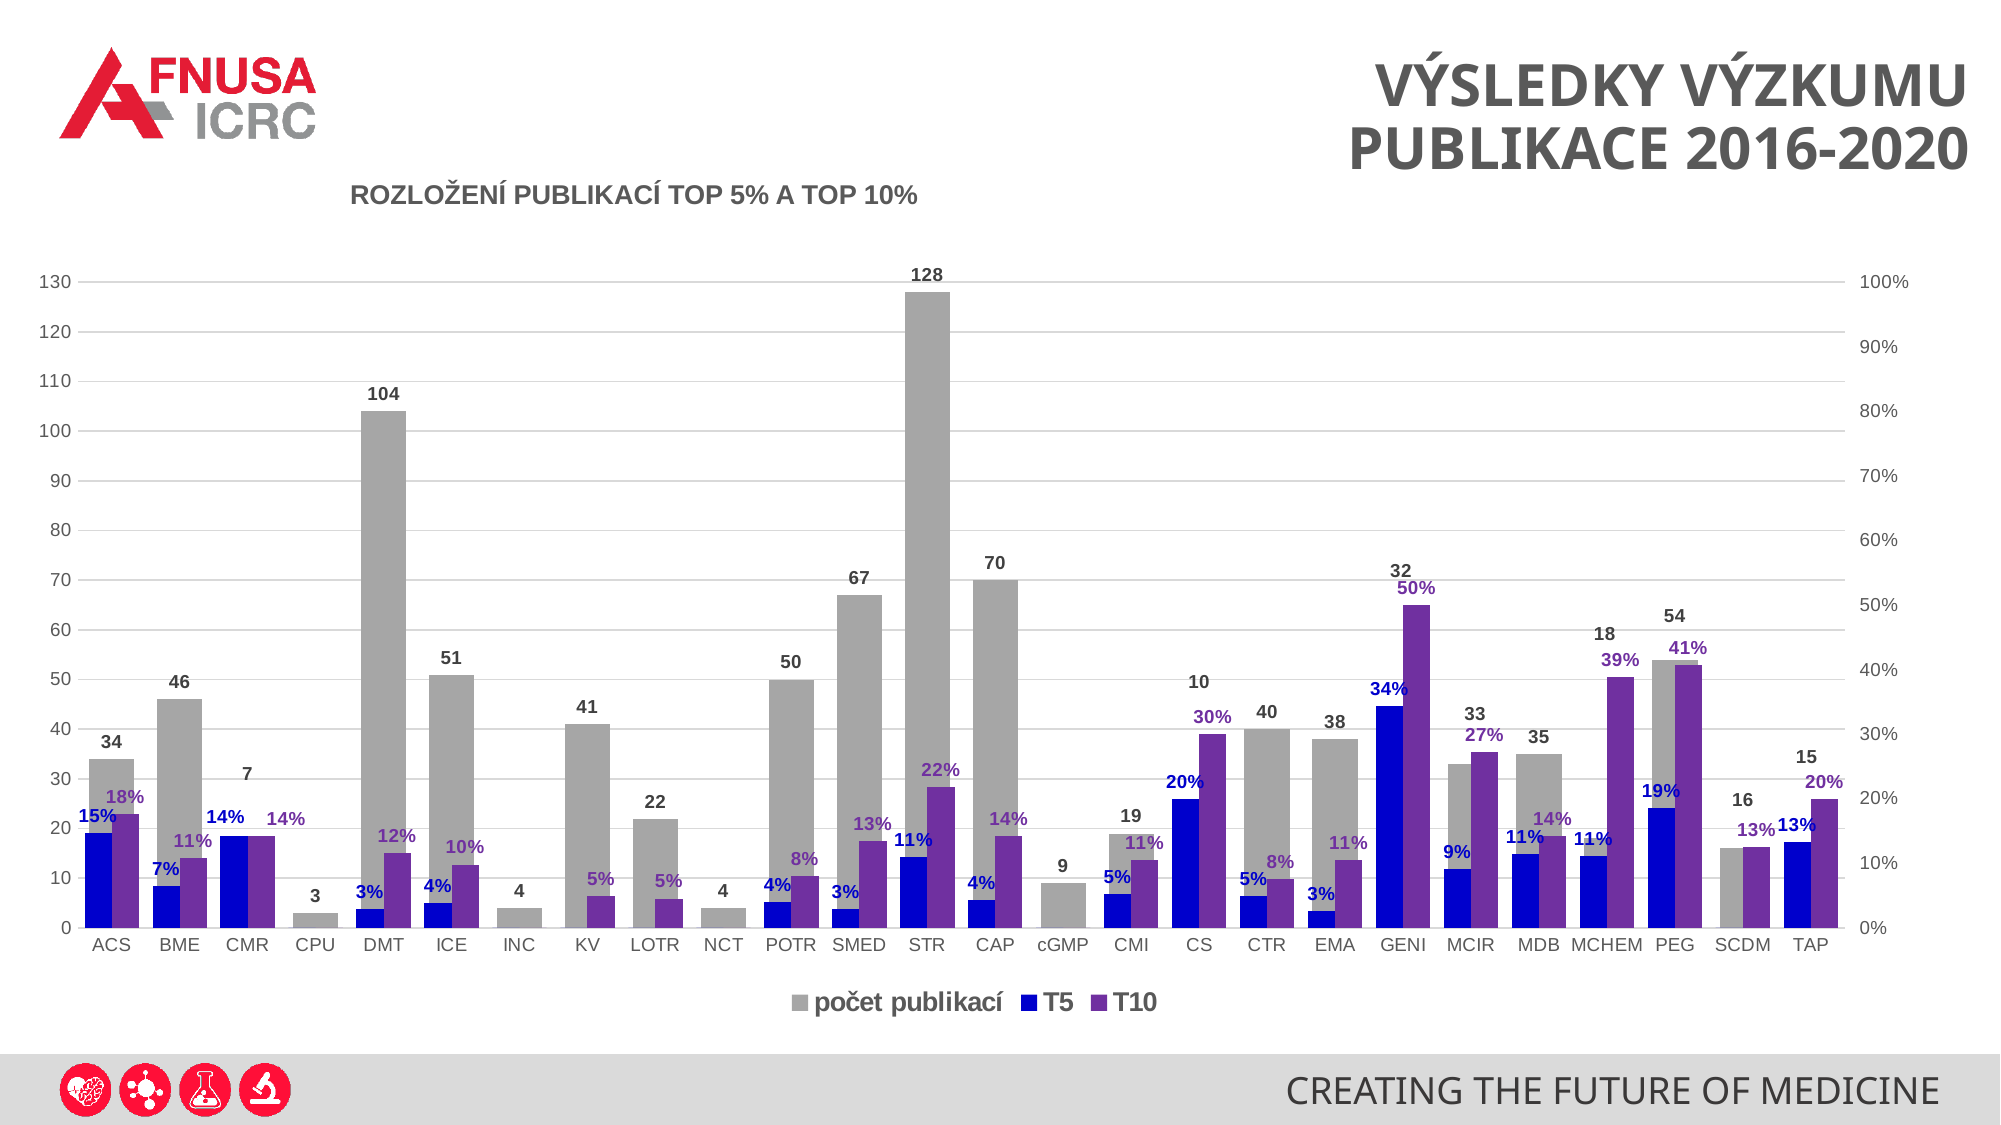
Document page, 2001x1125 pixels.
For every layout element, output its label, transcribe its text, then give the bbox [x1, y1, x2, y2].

chart [0, 255, 1949, 1024]
title VÝSLEDKY VÝZKUMU PUBLIKACE 2016-2020 [506, 10, 1986, 228]
picture [59, 47, 316, 139]
text_box ROZLOŽENÍ PUBLIKACÍ TOP 5% A TOP 10% [335, 169, 1114, 217]
picture [59, 1062, 291, 1117]
